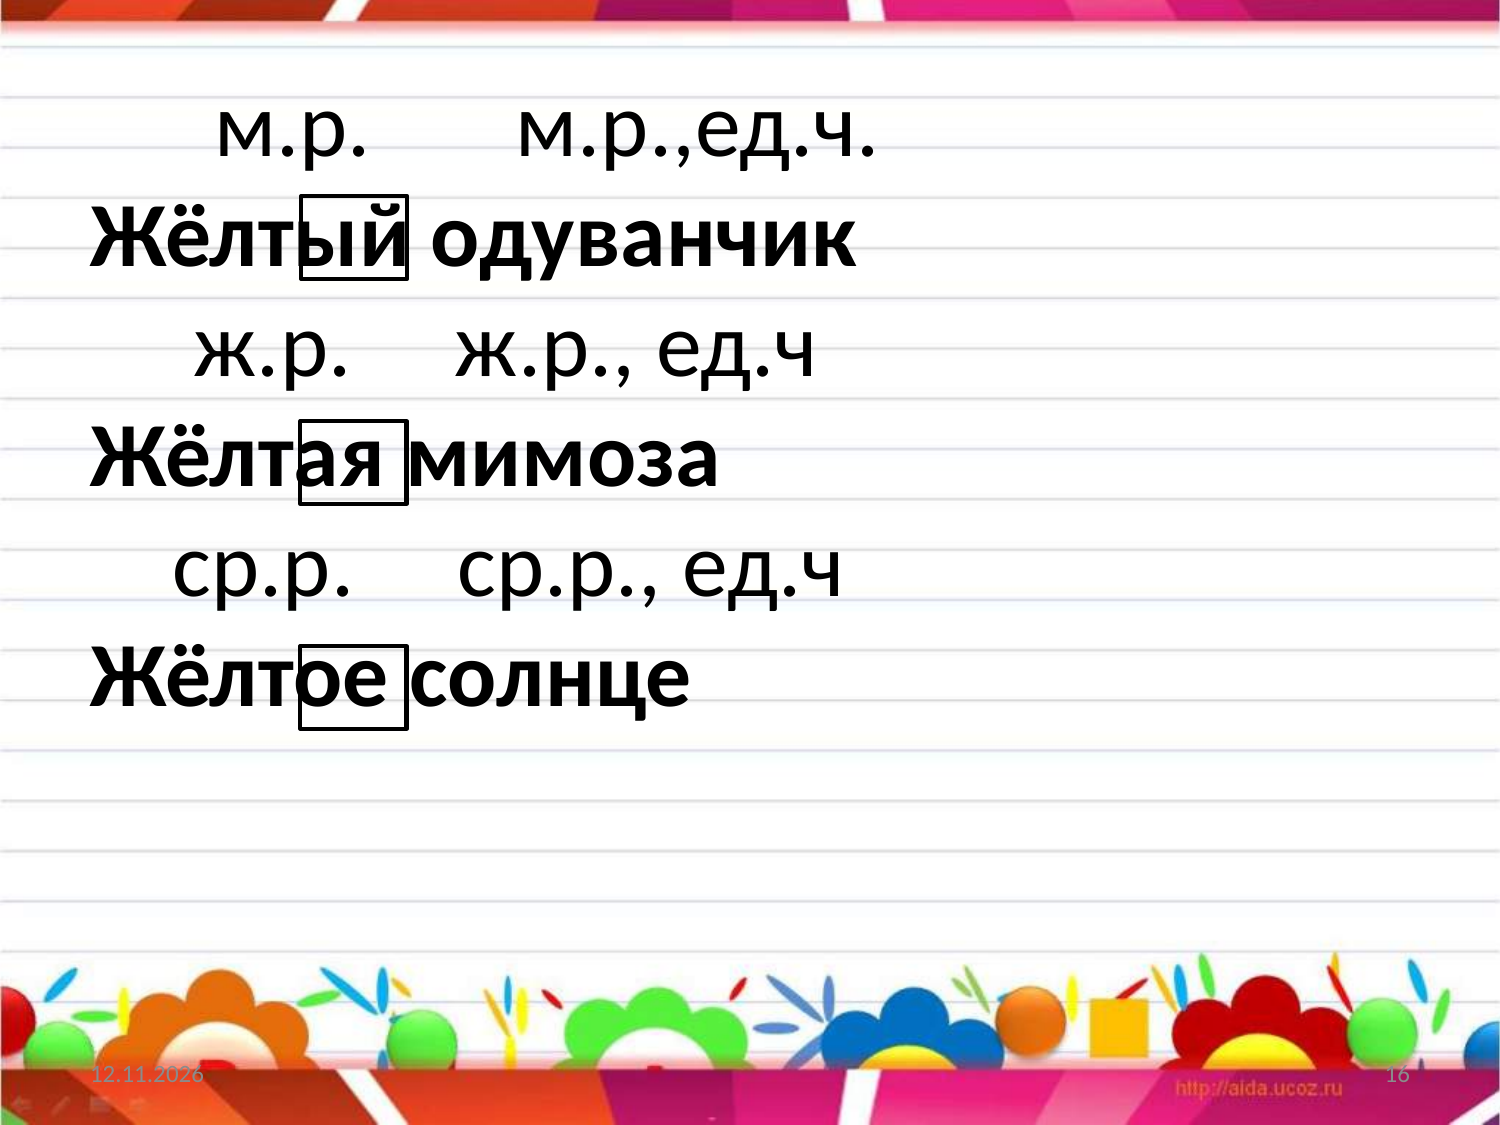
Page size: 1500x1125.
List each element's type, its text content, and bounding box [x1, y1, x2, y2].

text_box [298, 419, 409, 506]
slide_number 16 [1074, 1042, 1425, 1103]
picture [0, 0, 1500, 1125]
text_box [299, 194, 409, 281]
text_box [298, 644, 409, 731]
title м.р. м.р.,ед.ч. Жёлтый одуванчик ж.р. ж.р., ед.ч Жёлтая мимоза ср.р. ср.р., ед.ч Жёлтое солнце [74, 44, 1426, 965]
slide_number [75, 1042, 425, 1103]
